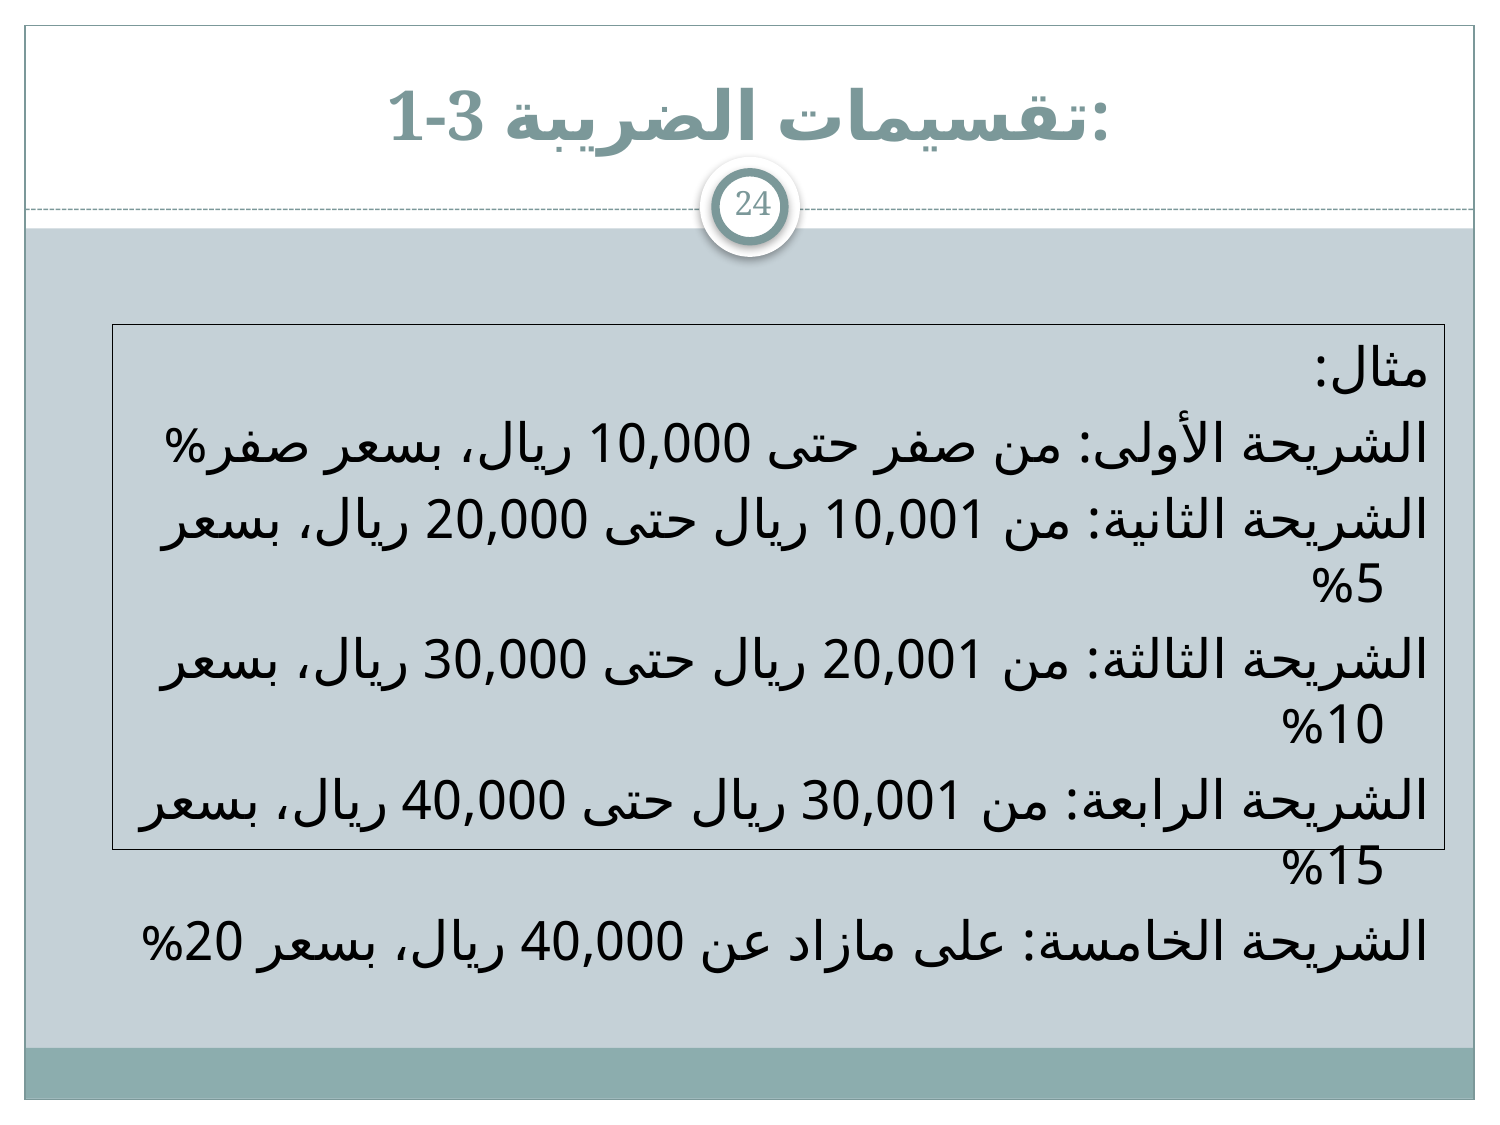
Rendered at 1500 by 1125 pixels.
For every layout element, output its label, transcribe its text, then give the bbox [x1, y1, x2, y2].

title 1-3 تقسيمات الضريبة: [49, 37, 1450, 162]
list مثال: الشريحة الأولى: من صفر حتى 10,000 ريال، بسعر صفر% الشريحة الثانية: من 10,001 ريال حتى 20,000 ريال، بسعر 5% الشريحة الثالثة: من 20,001 ريال حتى 30,000 ريال، بسعر 10% الشريحة الرابعة: من 30,001 ريال حتى 40,000 ريال، بسعر 15% الشريحة الخامسة: على مازاد عن 40,000 ريال، بسعر 20% [112, 324, 1445, 850]
slide_number 24 [715, 168, 791, 241]
